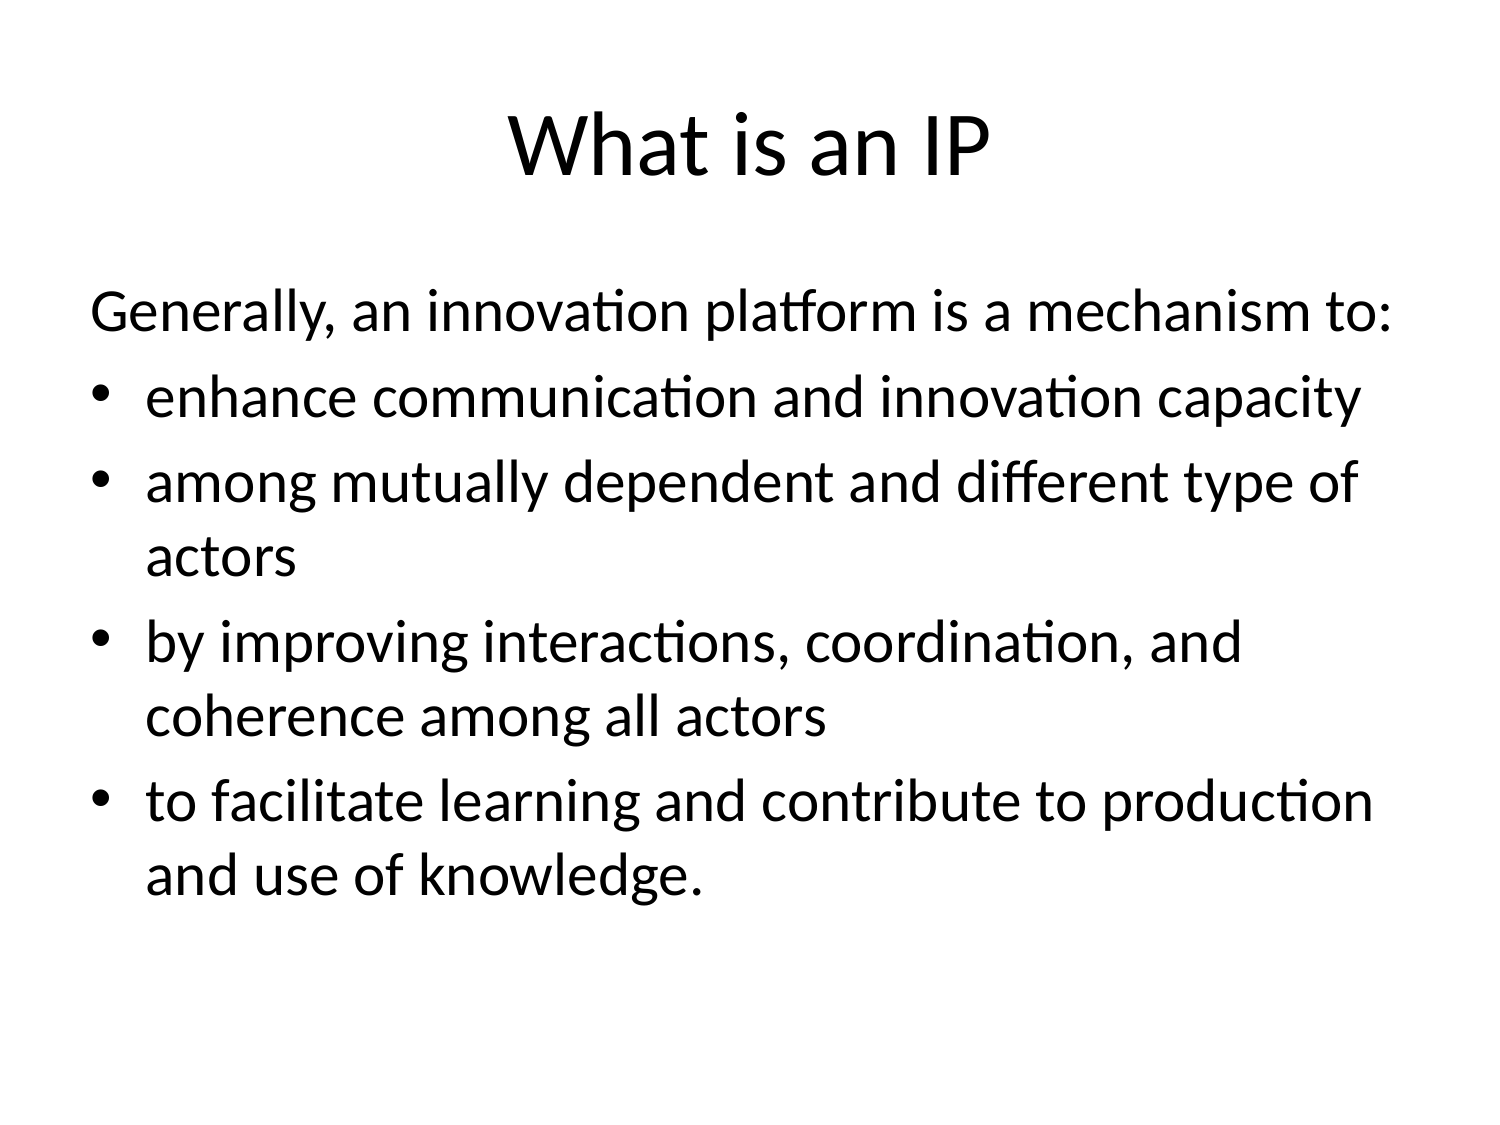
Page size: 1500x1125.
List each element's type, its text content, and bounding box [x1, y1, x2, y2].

title What is an IP [75, 45, 1425, 233]
list Generally, an innovation platform is a mechanism to: enhance communication and innovation capacity among mutually dependent and different type of actors by improving interactions, coordination, and coherence among all actors to facilitate learning and contribute to production and use of knowledge. [75, 262, 1425, 1005]
